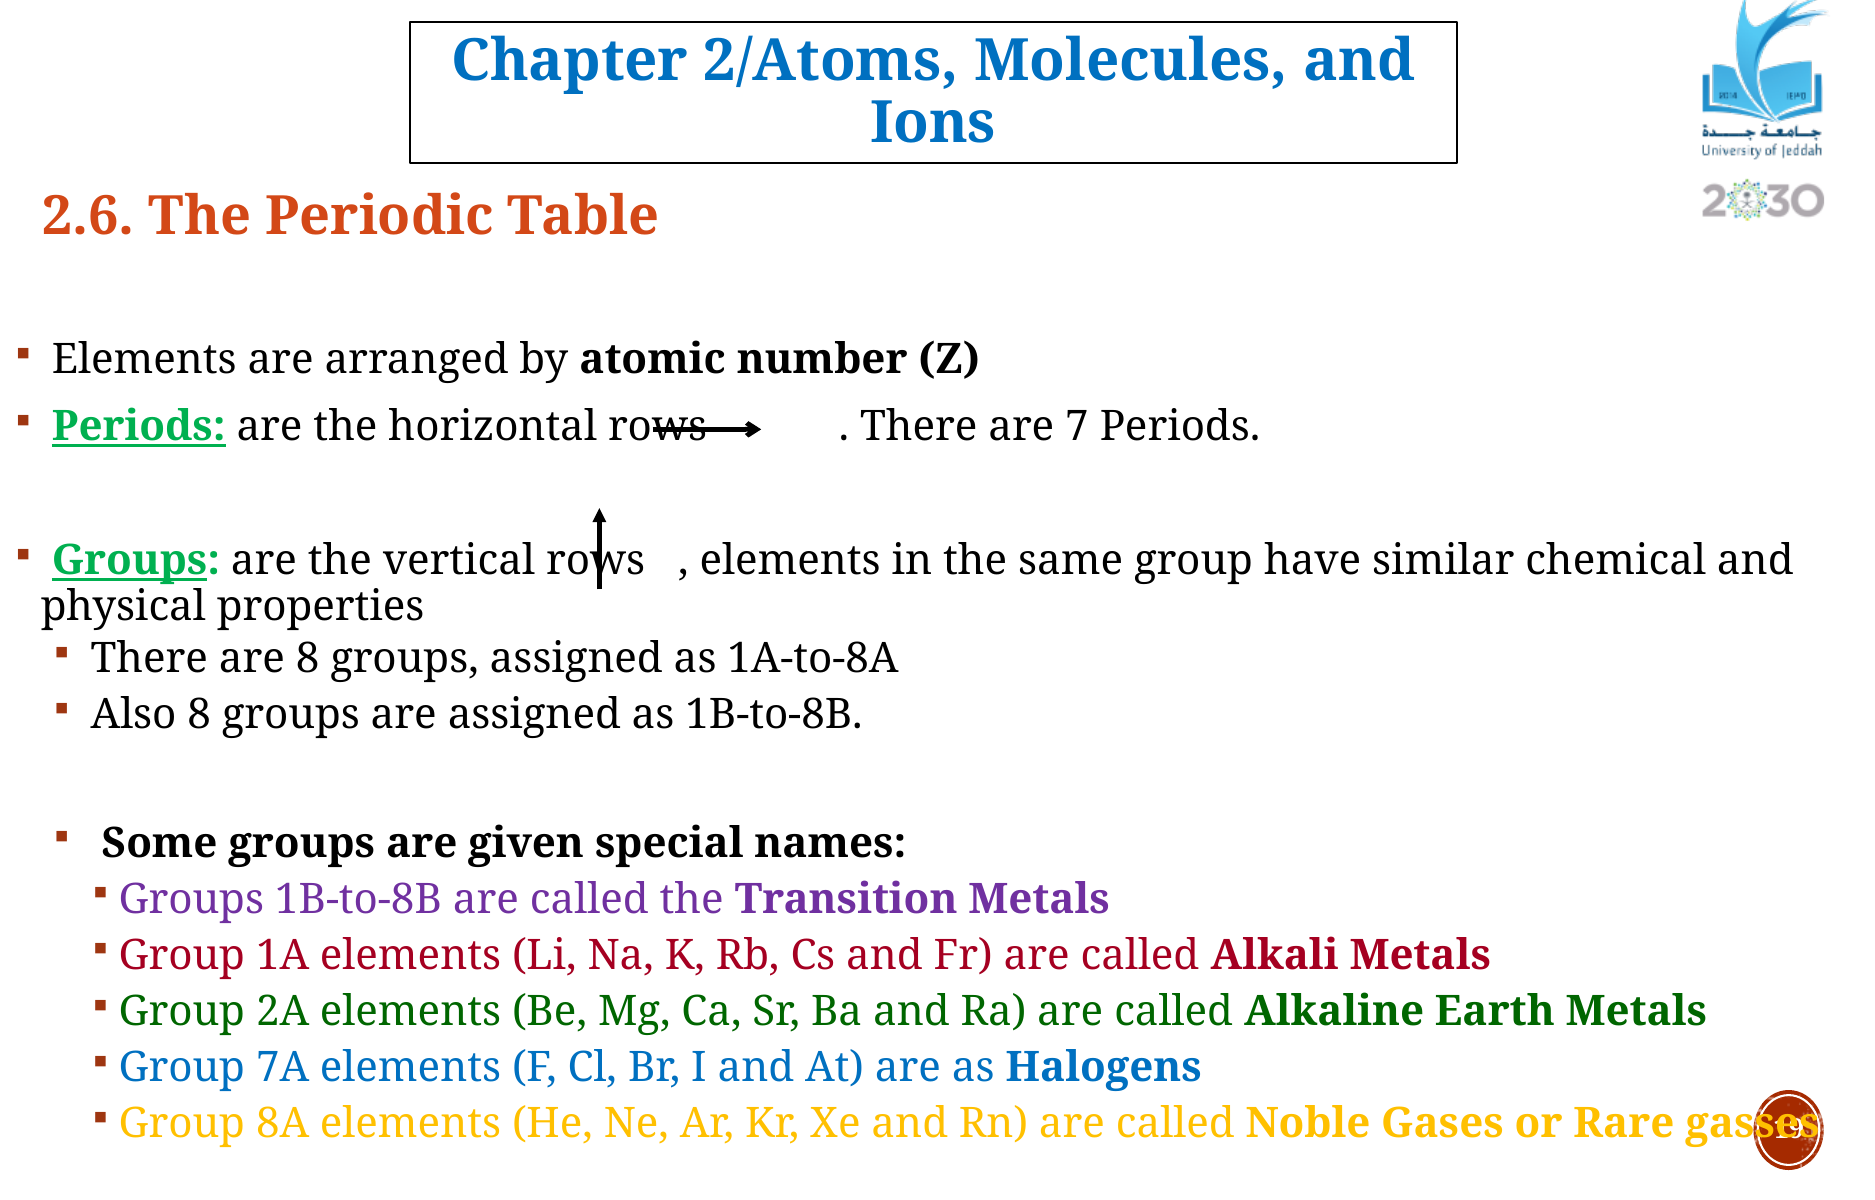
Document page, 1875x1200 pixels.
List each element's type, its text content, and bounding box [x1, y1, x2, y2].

text_box 2.6. The Periodic Table [26, 173, 1150, 254]
slide_number 19 [1739, 1097, 1838, 1162]
text_box Chapter 2/Atoms, Molecules, and Ions [409, 21, 1458, 164]
list Elements are arranged by atomic number (Z) Periods: are the horizontal rows . There are 7 Periods. Groups: are the vertical rows , elements in the same group have similar chemical and physical properties There are 8 groups, assigned as 1A-to-8A Also 8 groups are assigned as 1B-to-8B. Some groups are given special names: Groups 1B-to-8B are called the Transition Metals Group 1A elements (Li, Na, K, Rb, Cs and Fr) are called Alkali Metals Group 2A elements (Be, Mg, Ca, Sr, Ba and Ra) are called Alkaline Earth Metals Group 7A elements (F, Cl, Br, I and At) are as Halogens Group 8A elements (He, Ne, Ar, Kr, Xe and Rn) are called Noble Gases or Rare gasses [0, 329, 1849, 1200]
picture [1681, 0, 1846, 227]
